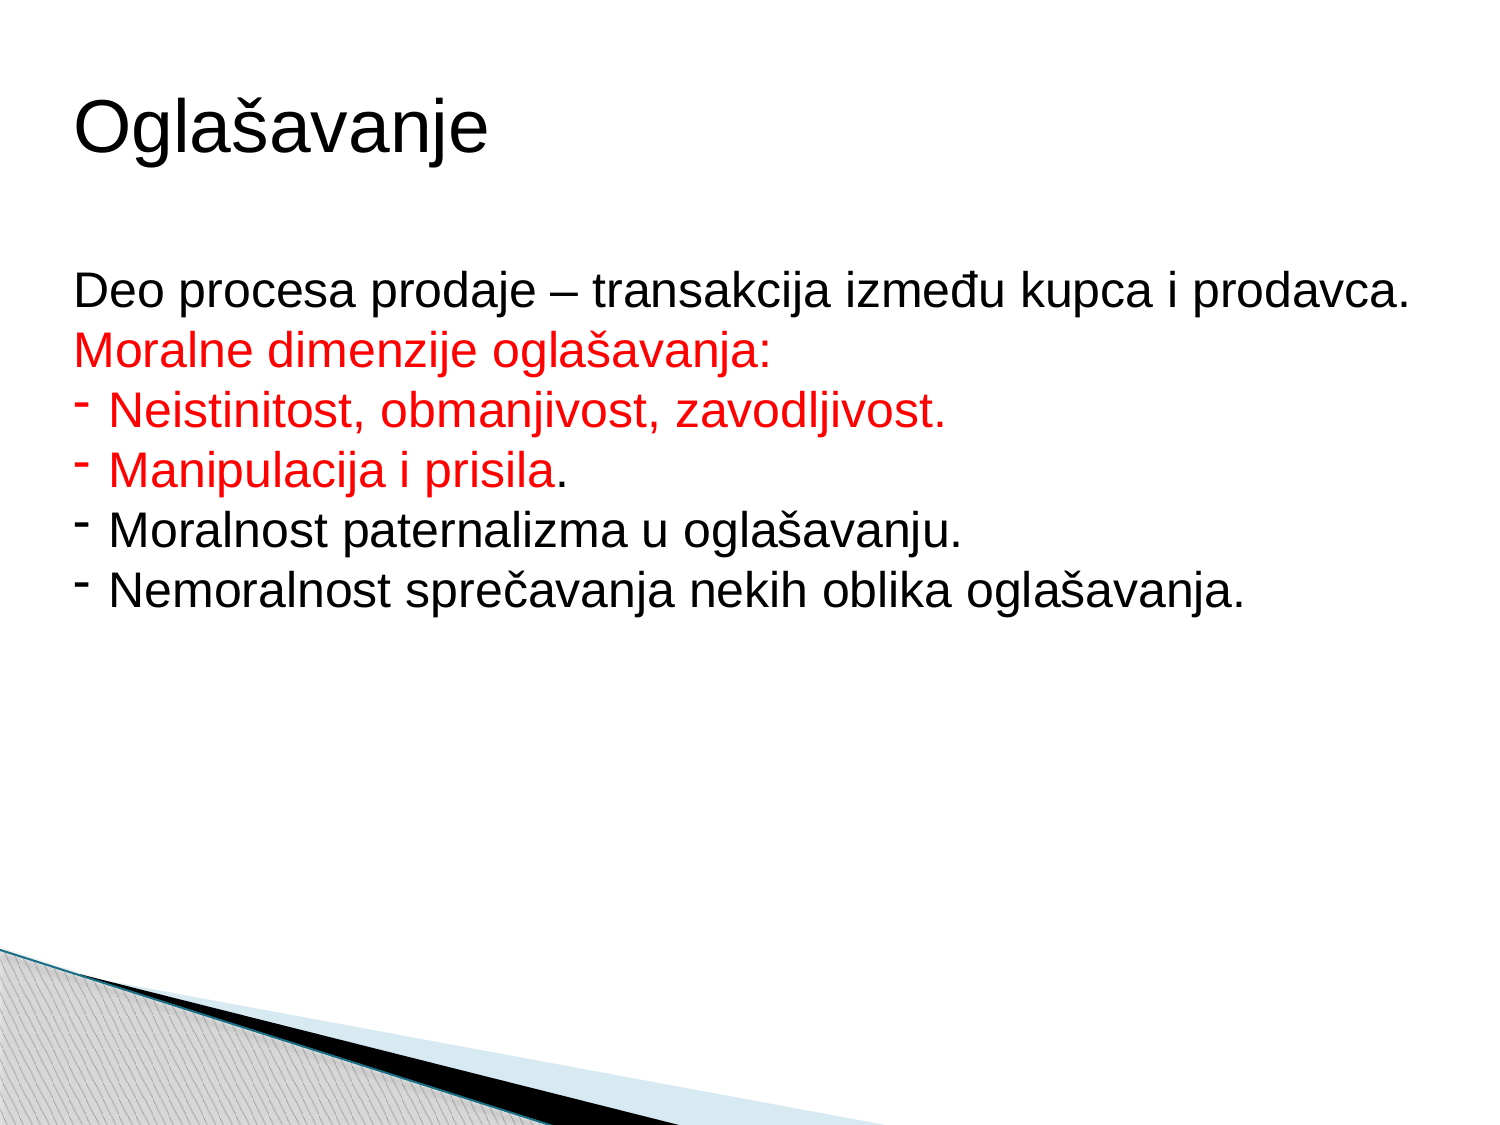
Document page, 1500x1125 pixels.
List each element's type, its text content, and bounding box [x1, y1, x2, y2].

text_box Oglašavanje Deo procesa prodaje – transakcija između kupca i prodavca. Moralne dimenzije oglašavanja: Neistinitost, obmanjivost, zavodljivost. Manipulacija i prisila. Moralnost paternalizma u oglašavanju. Nemoralnost sprečavanja nekih oblika oglašavanja. [58, 70, 1430, 1125]
